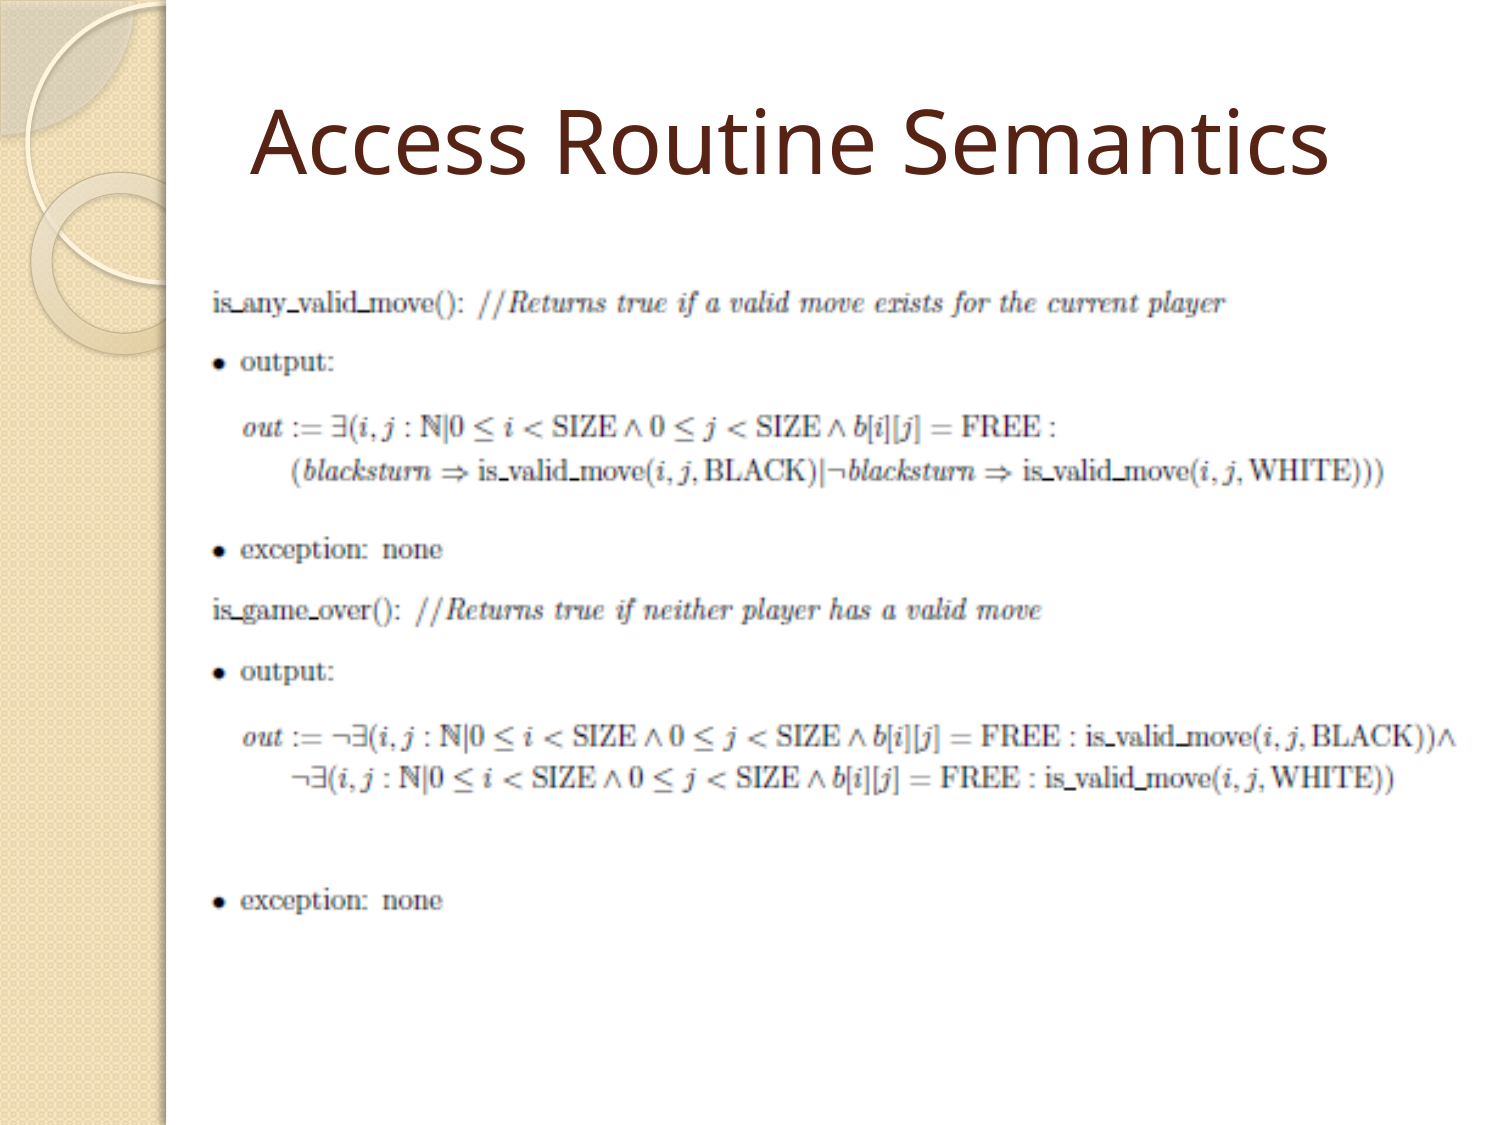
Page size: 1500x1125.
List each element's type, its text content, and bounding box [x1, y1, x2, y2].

picture [199, 284, 1469, 926]
title Access Routine Semantics [235, 45, 1466, 233]
